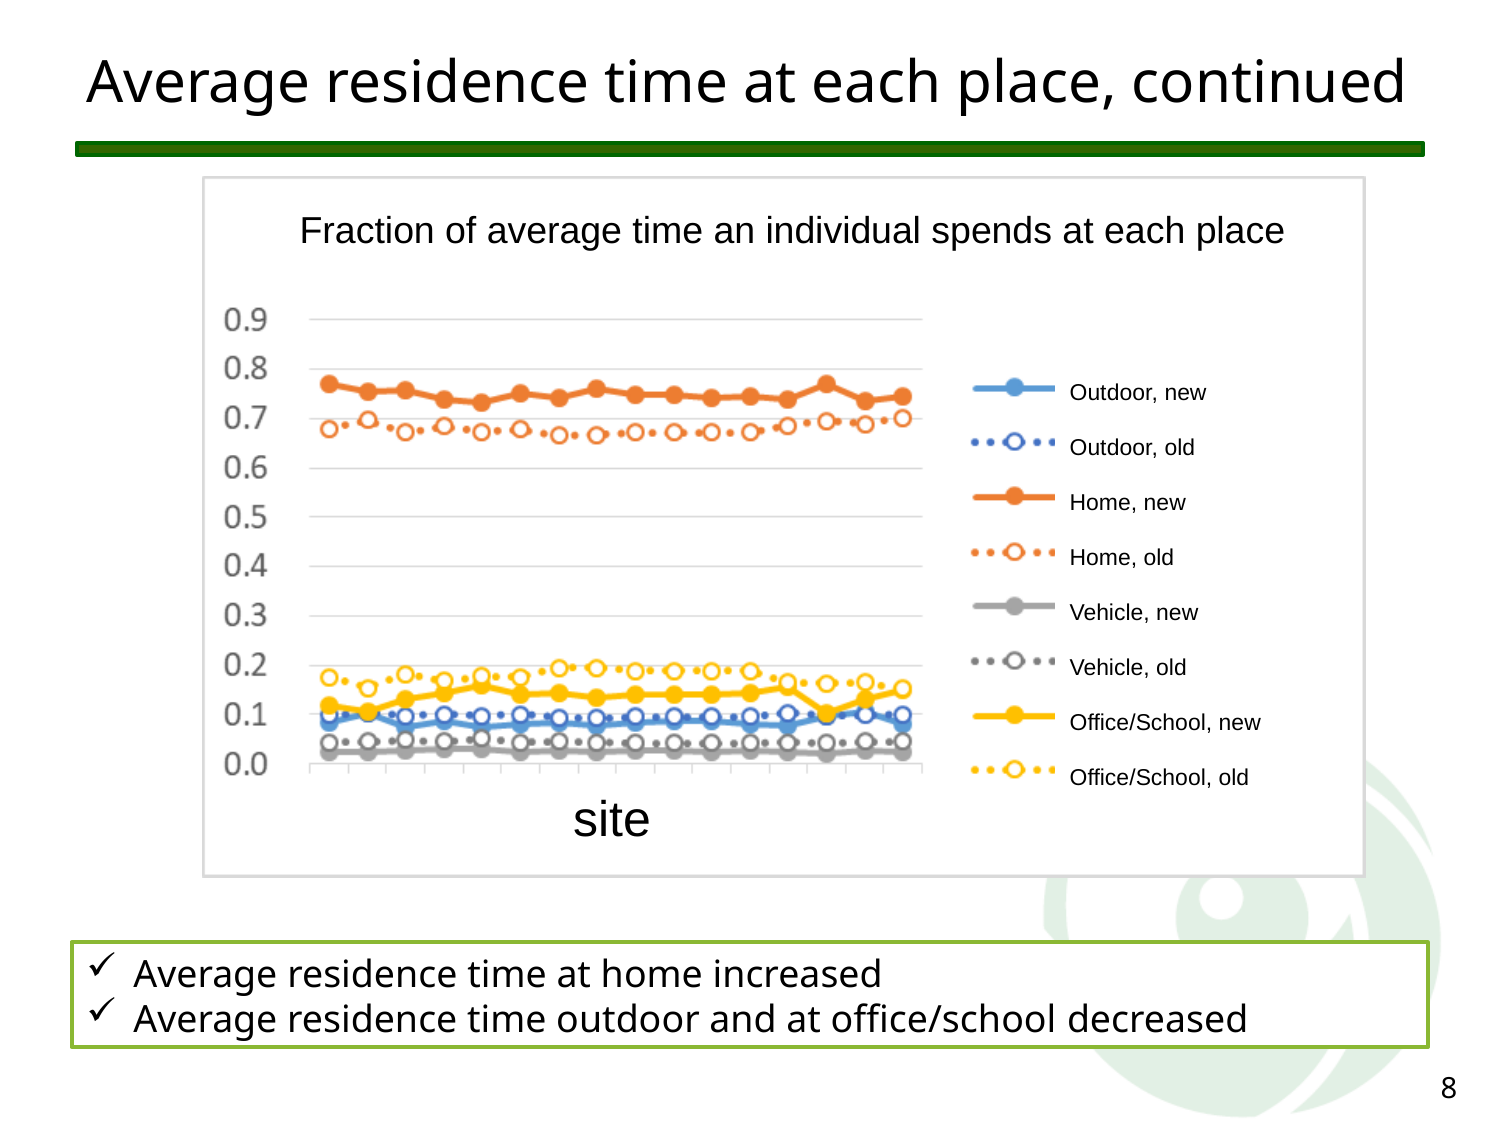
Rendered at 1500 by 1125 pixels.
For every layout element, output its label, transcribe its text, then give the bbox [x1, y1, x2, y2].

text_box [202, 175, 1366, 878]
title Average residence time at each place, continued [71, 27, 1500, 131]
text_box Average residence time at home increased Average residence time outdoor and at office/school decreased [70, 940, 1430, 1049]
